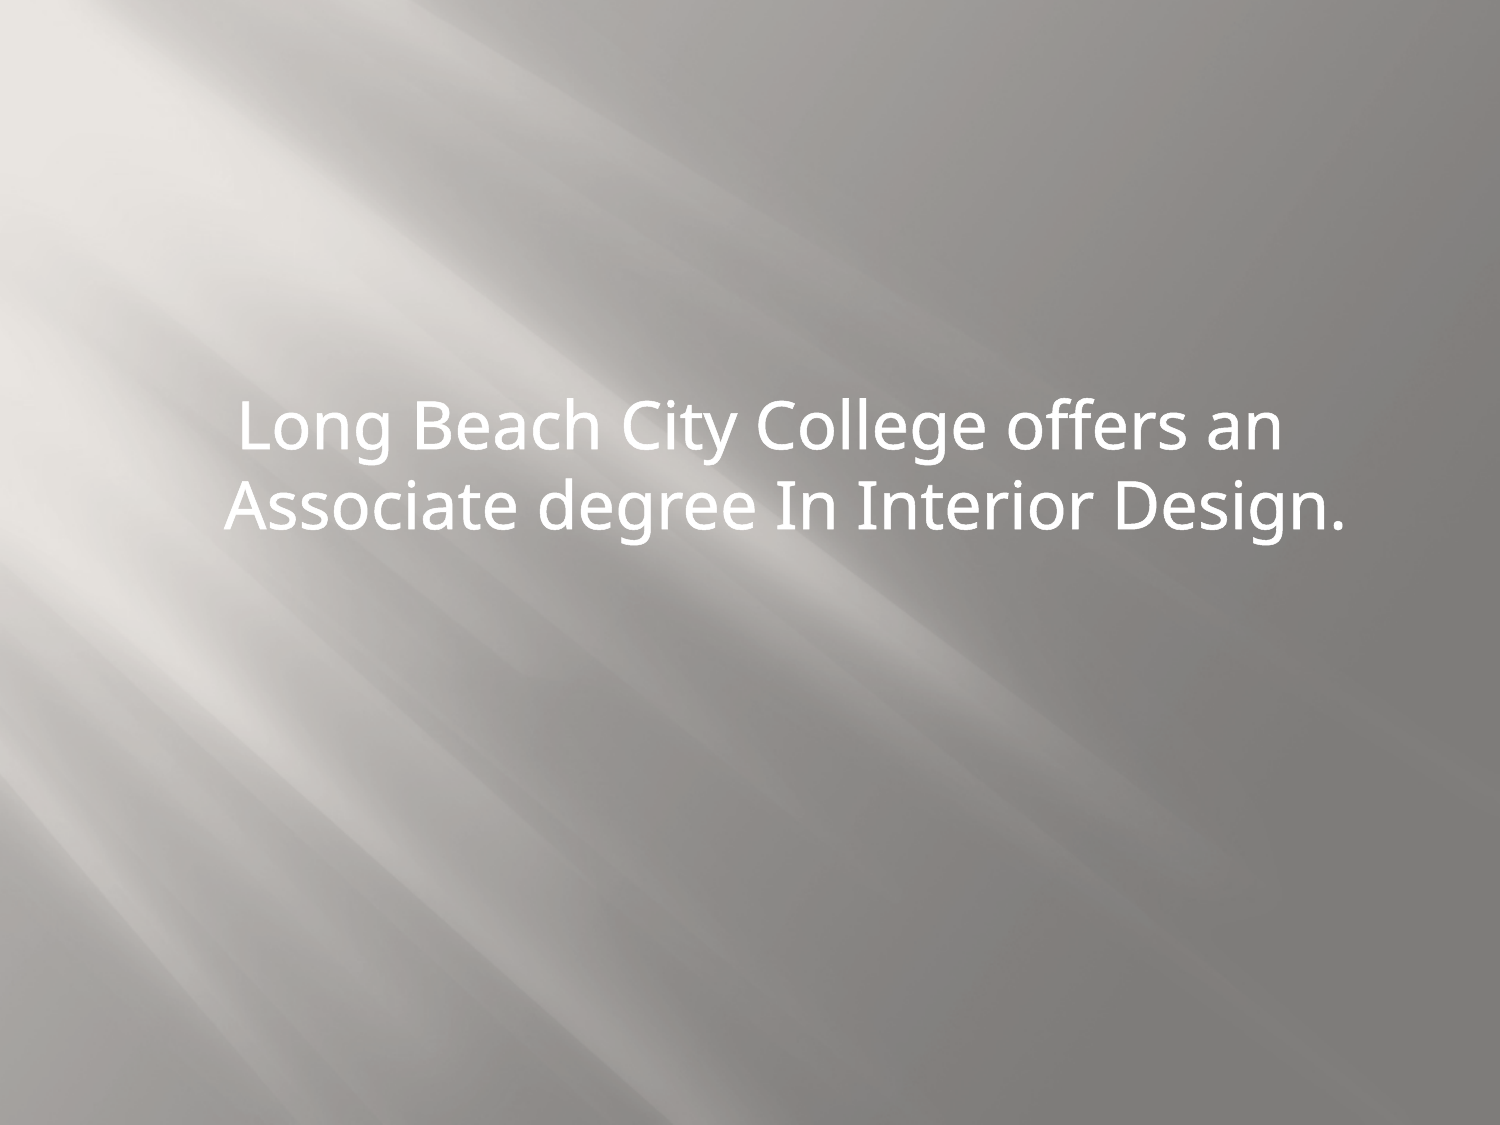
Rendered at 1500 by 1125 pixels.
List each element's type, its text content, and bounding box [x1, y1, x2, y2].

list Long Beach City College offers an Associate degree In Interior Design. [75, 375, 1425, 848]
